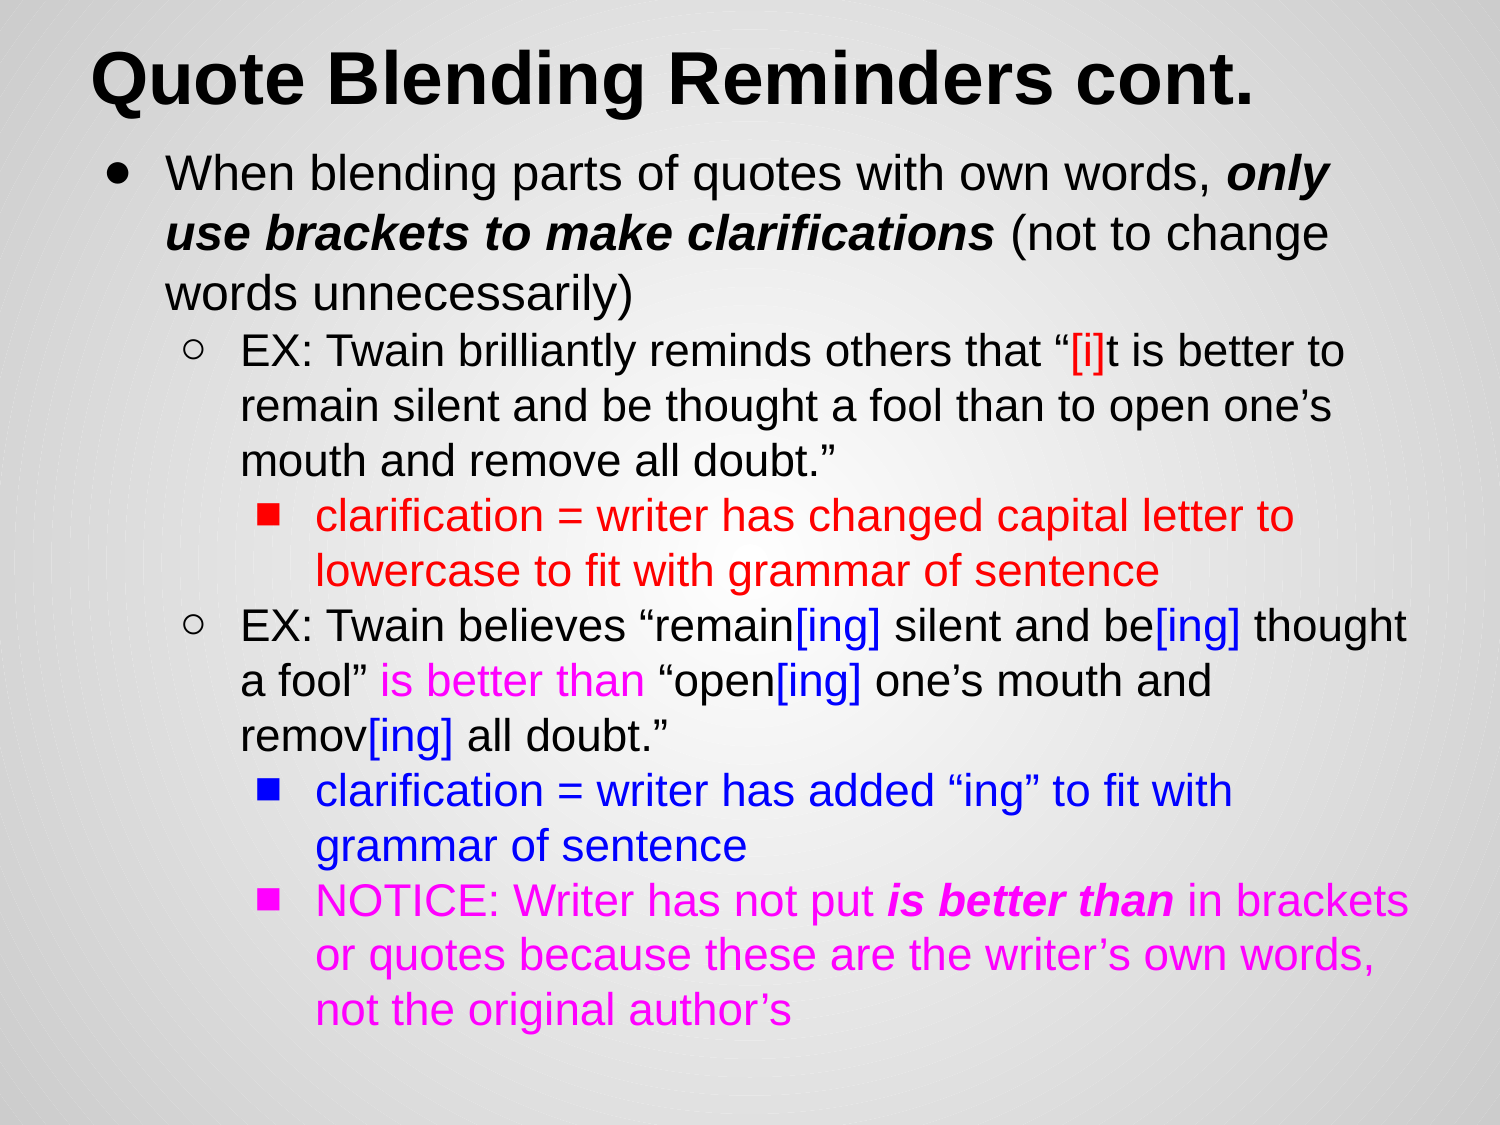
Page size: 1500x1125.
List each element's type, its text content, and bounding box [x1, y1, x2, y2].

title Quote Blending Reminders cont. [75, 45, 1425, 125]
list When blending parts of quotes with own words, only use brackets to make clarifications (not to change words unnecessarily) EX: Twain brilliantly reminds others that “[i]t is better to remain silent and be thought a fool than to open one’s mouth and remove all doubt.” clarification = writer has changed capital letter to lowercase to fit with grammar of sentence EX: Twain believes “remain[ing] silent and be[ing] thought a fool” is better than “open[ing] one’s mouth and remov[ing] all doubt.” clarification = writer has added “ing” to fit with grammar of sentence NOTICE: Writer has not put is better than in brackets or quotes because these are the writer’s own words, not the original author’s [75, 125, 1425, 1078]
